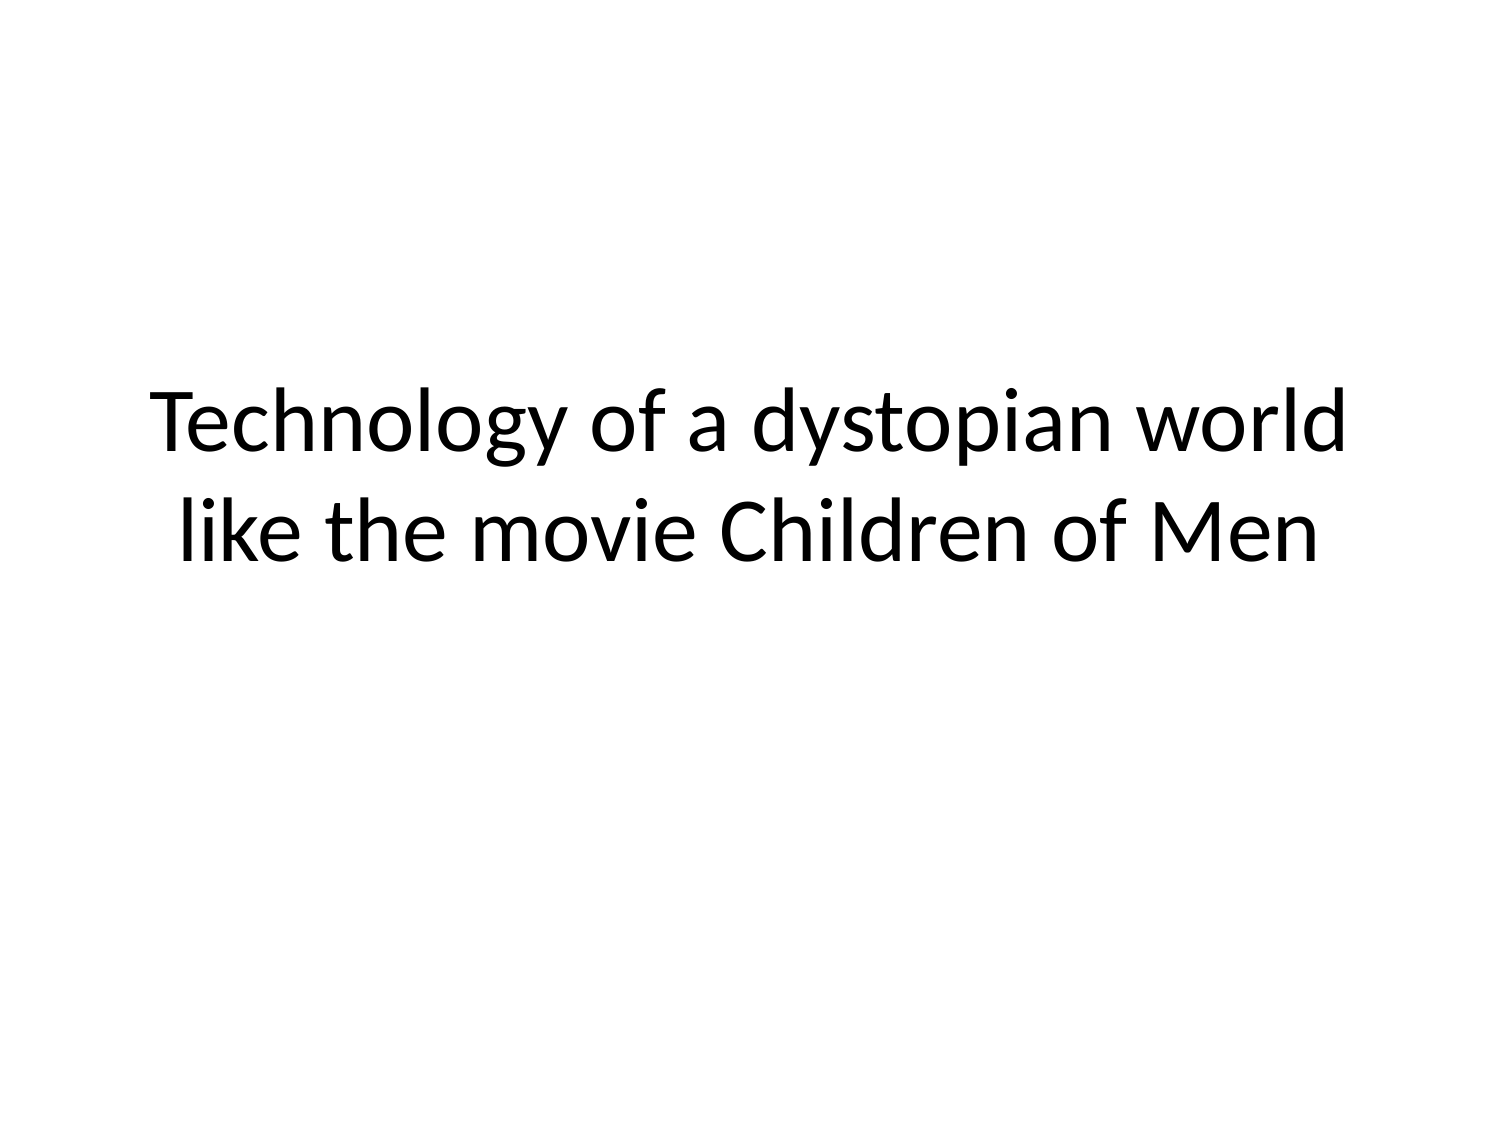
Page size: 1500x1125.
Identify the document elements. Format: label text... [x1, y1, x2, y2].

title Technology of a dystopian world like the movie Children of Men [112, 349, 1388, 591]
